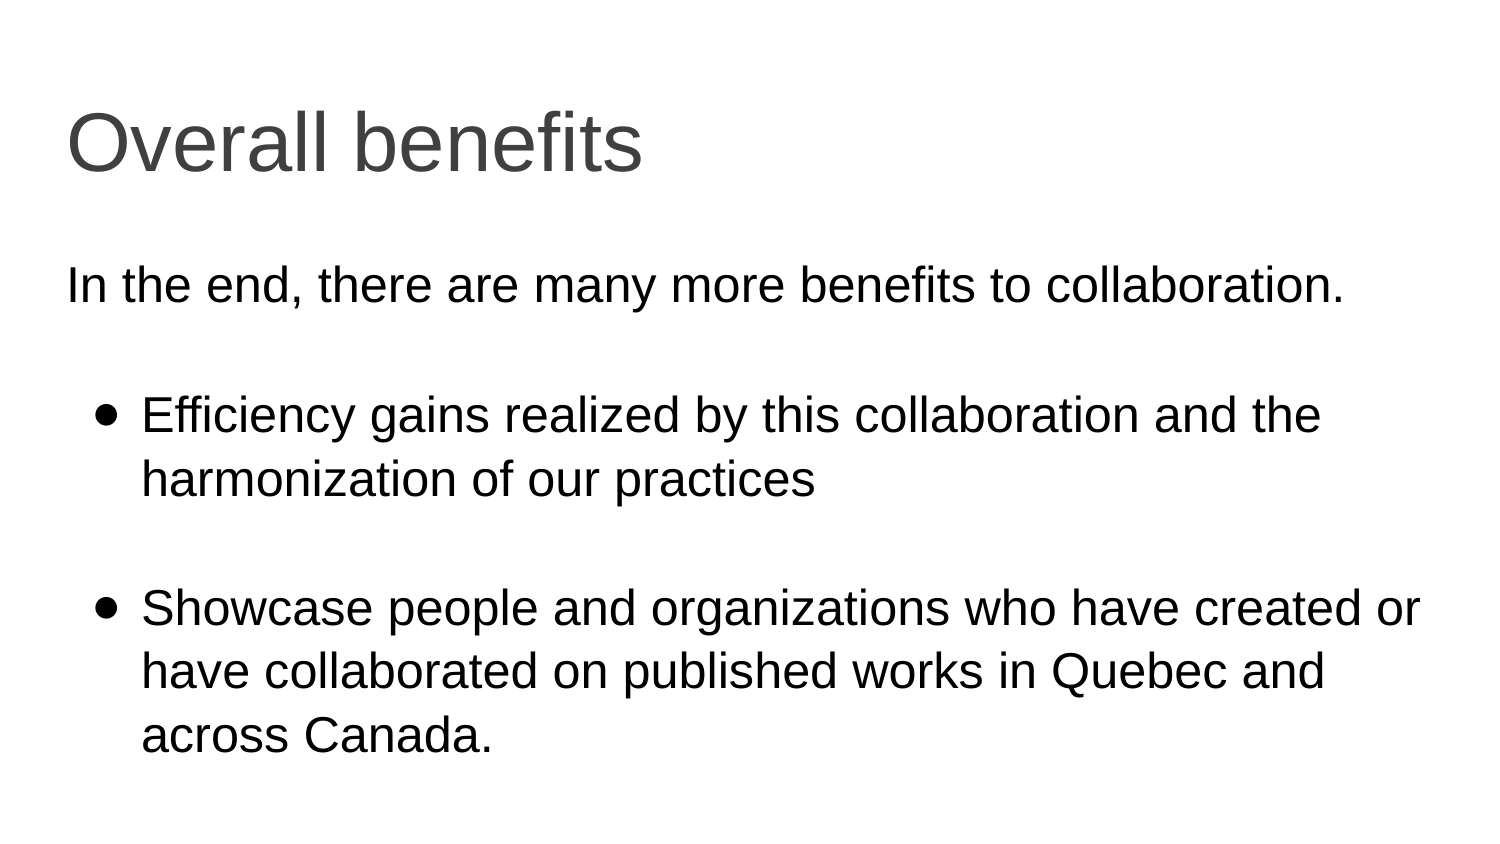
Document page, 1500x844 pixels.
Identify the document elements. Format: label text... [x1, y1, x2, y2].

title Overall benefits [51, 72, 1449, 167]
list In the end, there are many more benefits to collaboration. Efficiency gains realized by this collaboration and the harmonization of our practices Showcase people and organizations who have created or have collaborated on published works in Quebec and across Canada. [51, 234, 1449, 795]
